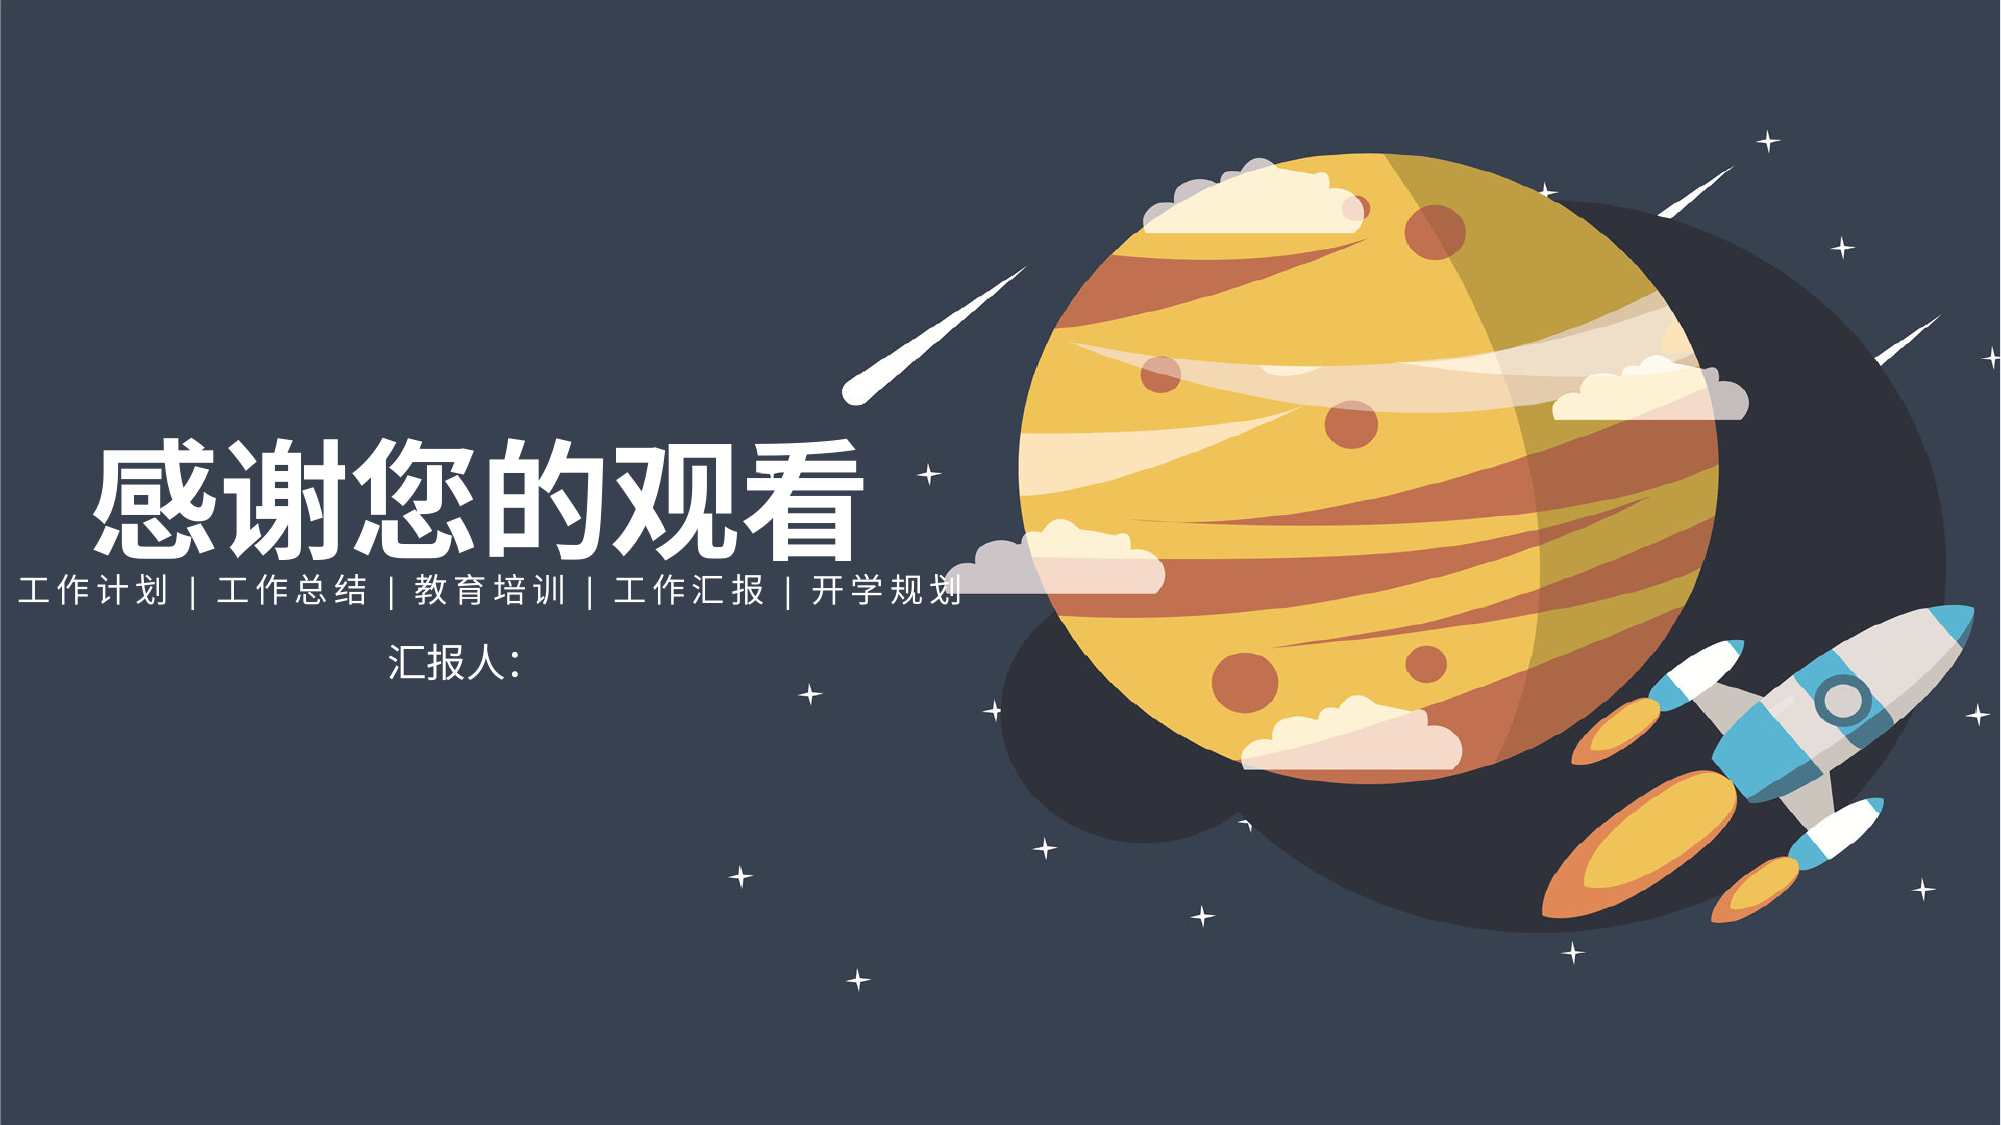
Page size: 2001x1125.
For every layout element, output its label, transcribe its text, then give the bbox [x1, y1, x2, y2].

text_box 感谢您的观看 [0, 364, 1059, 583]
text_box 汇报人： [285, 630, 647, 693]
picture [0, 0, 2001, 1125]
text_box 工作计划|工作总结|教育培训|工作汇报|开学规划 [0, 583, 980, 617]
